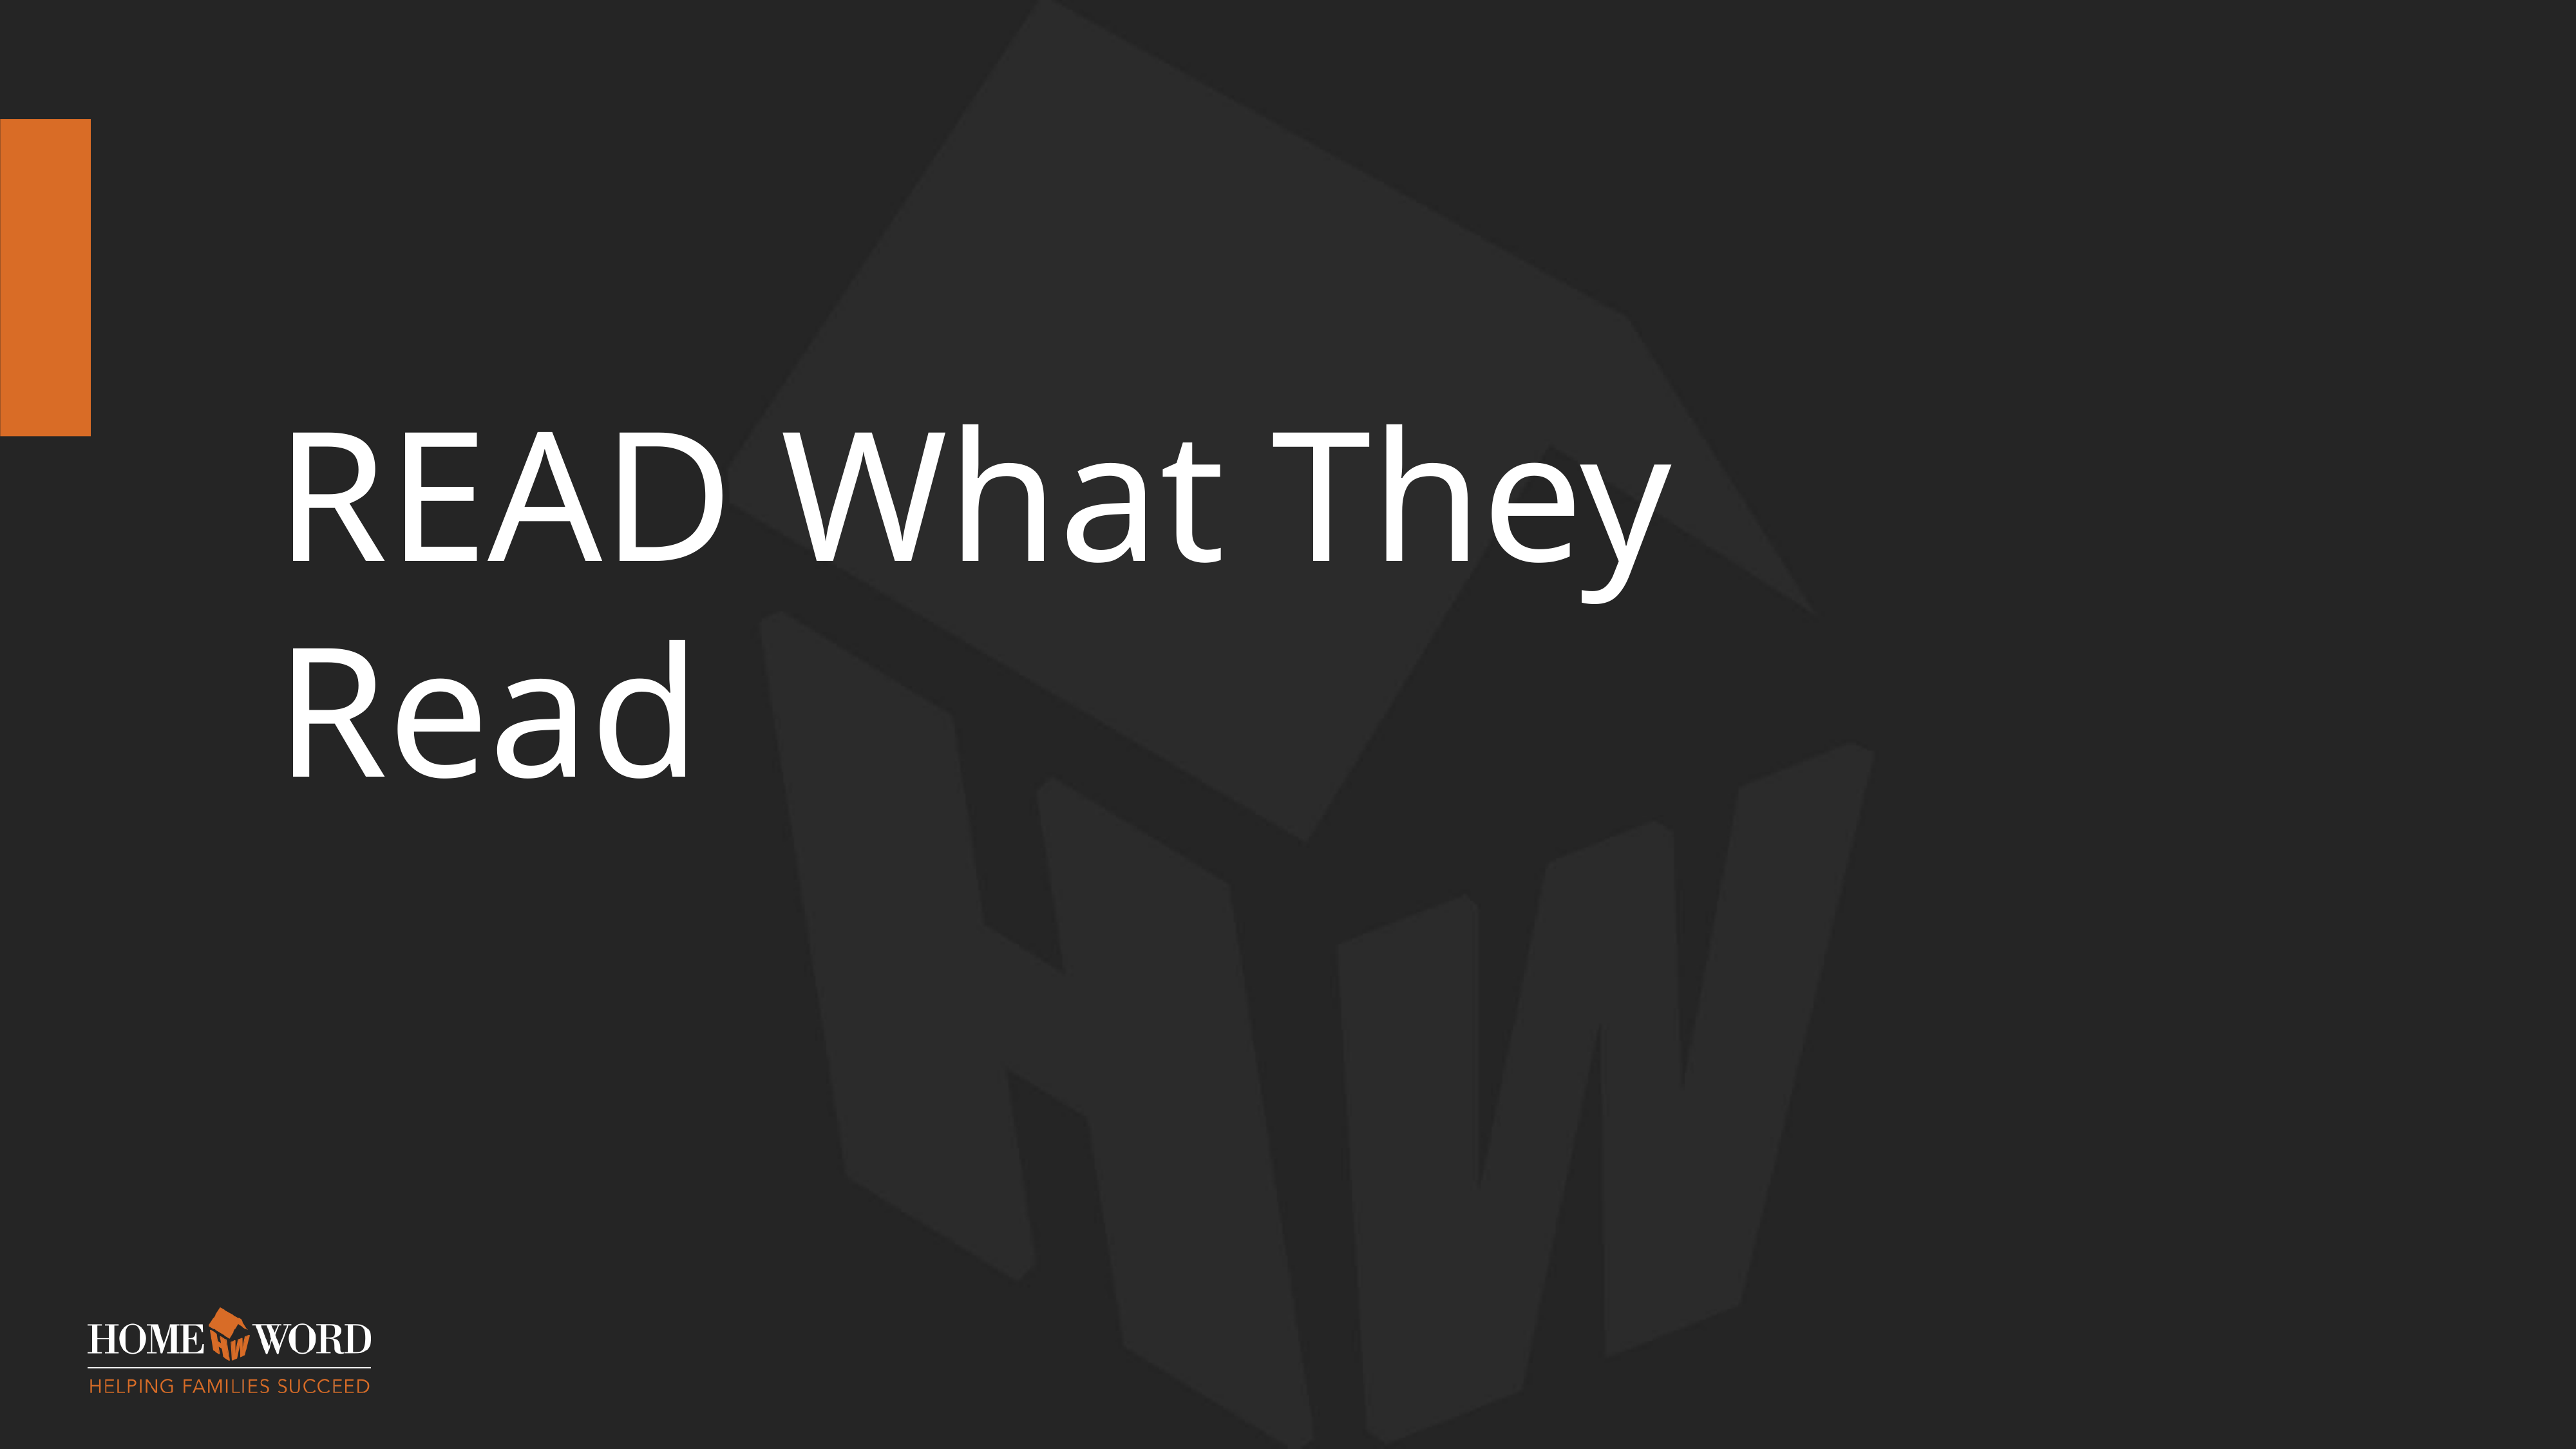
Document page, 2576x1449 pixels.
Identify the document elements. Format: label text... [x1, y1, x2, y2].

picture [0, 0, 2576, 1449]
title READ What They Read [270, 375, 2087, 1074]
